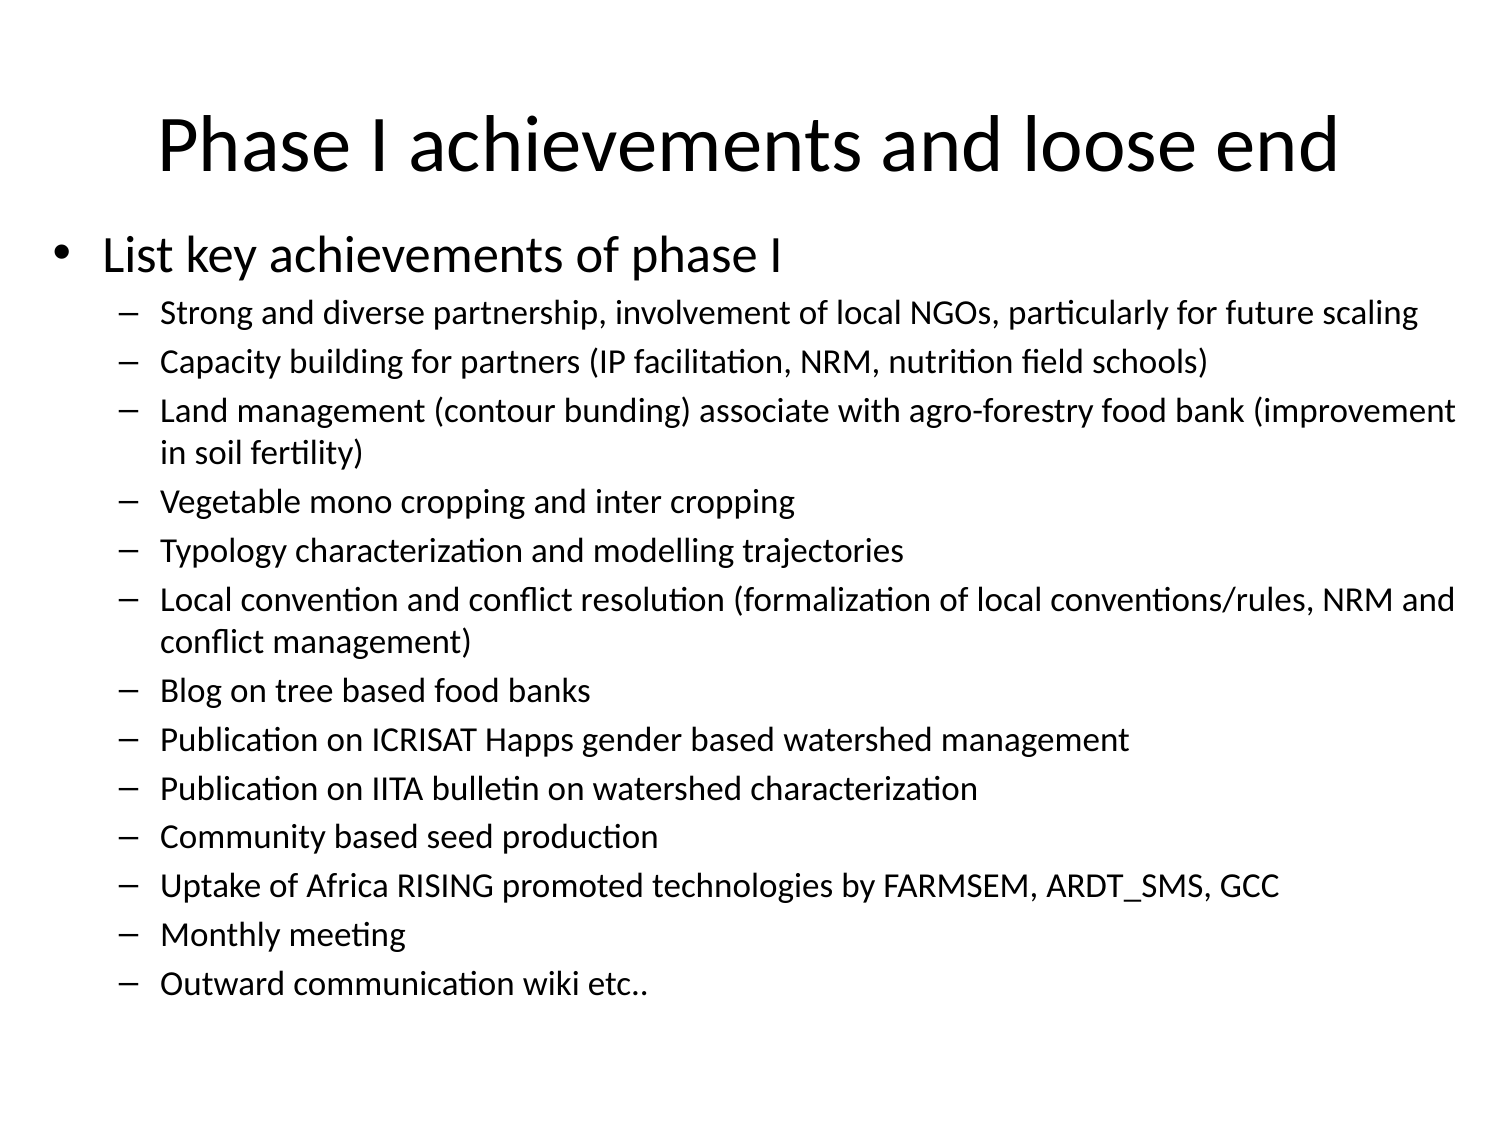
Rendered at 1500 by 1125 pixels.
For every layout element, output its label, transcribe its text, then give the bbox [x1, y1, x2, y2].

title Phase I achievements and loose end [75, 45, 1425, 212]
list List key achievements of phase I Strong and diverse partnership, involvement of local NGOs, particularly for future scaling Capacity building for partners (IP facilitation, NRM, nutrition field schools) Land management (contour bunding) associate with agro-forestry food bank (improvement in soil fertility) Vegetable mono cropping and inter cropping Typology characterization and modelling trajectories Local convention and conflict resolution (formalization of local conventions/rules, NRM and conflict management) Blog on tree based food banks Publication on ICRISAT Happs gender based watershed management Publication on IITA bulletin on watershed characterization Community based seed production Uptake of Africa RISING promoted technologies by FARMSEM, ARDT_SMS, GCC Monthly meeting Outward communication wiki etc.. [37, 212, 1488, 1025]
